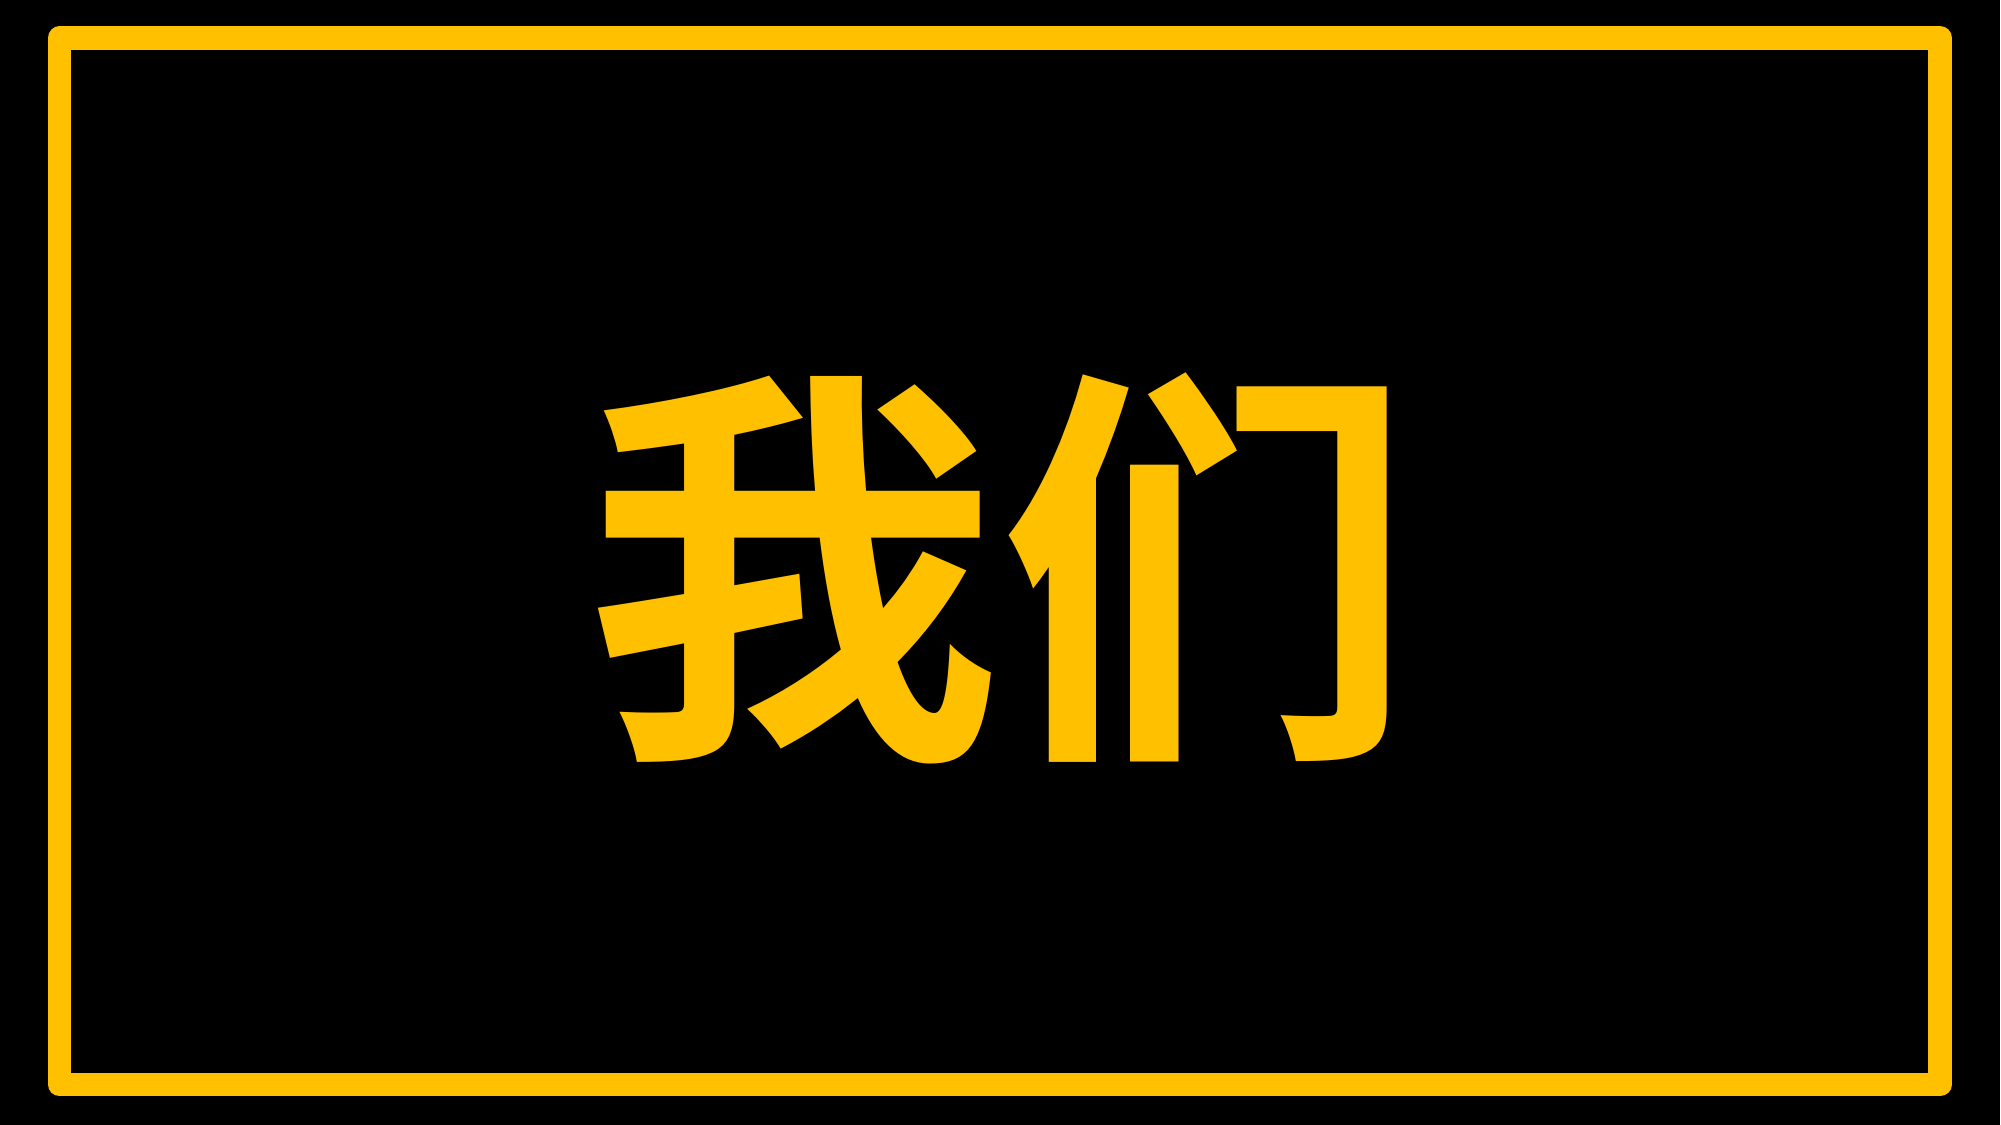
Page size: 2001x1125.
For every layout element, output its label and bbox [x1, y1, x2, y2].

text_box [59, 37, 1941, 1086]
